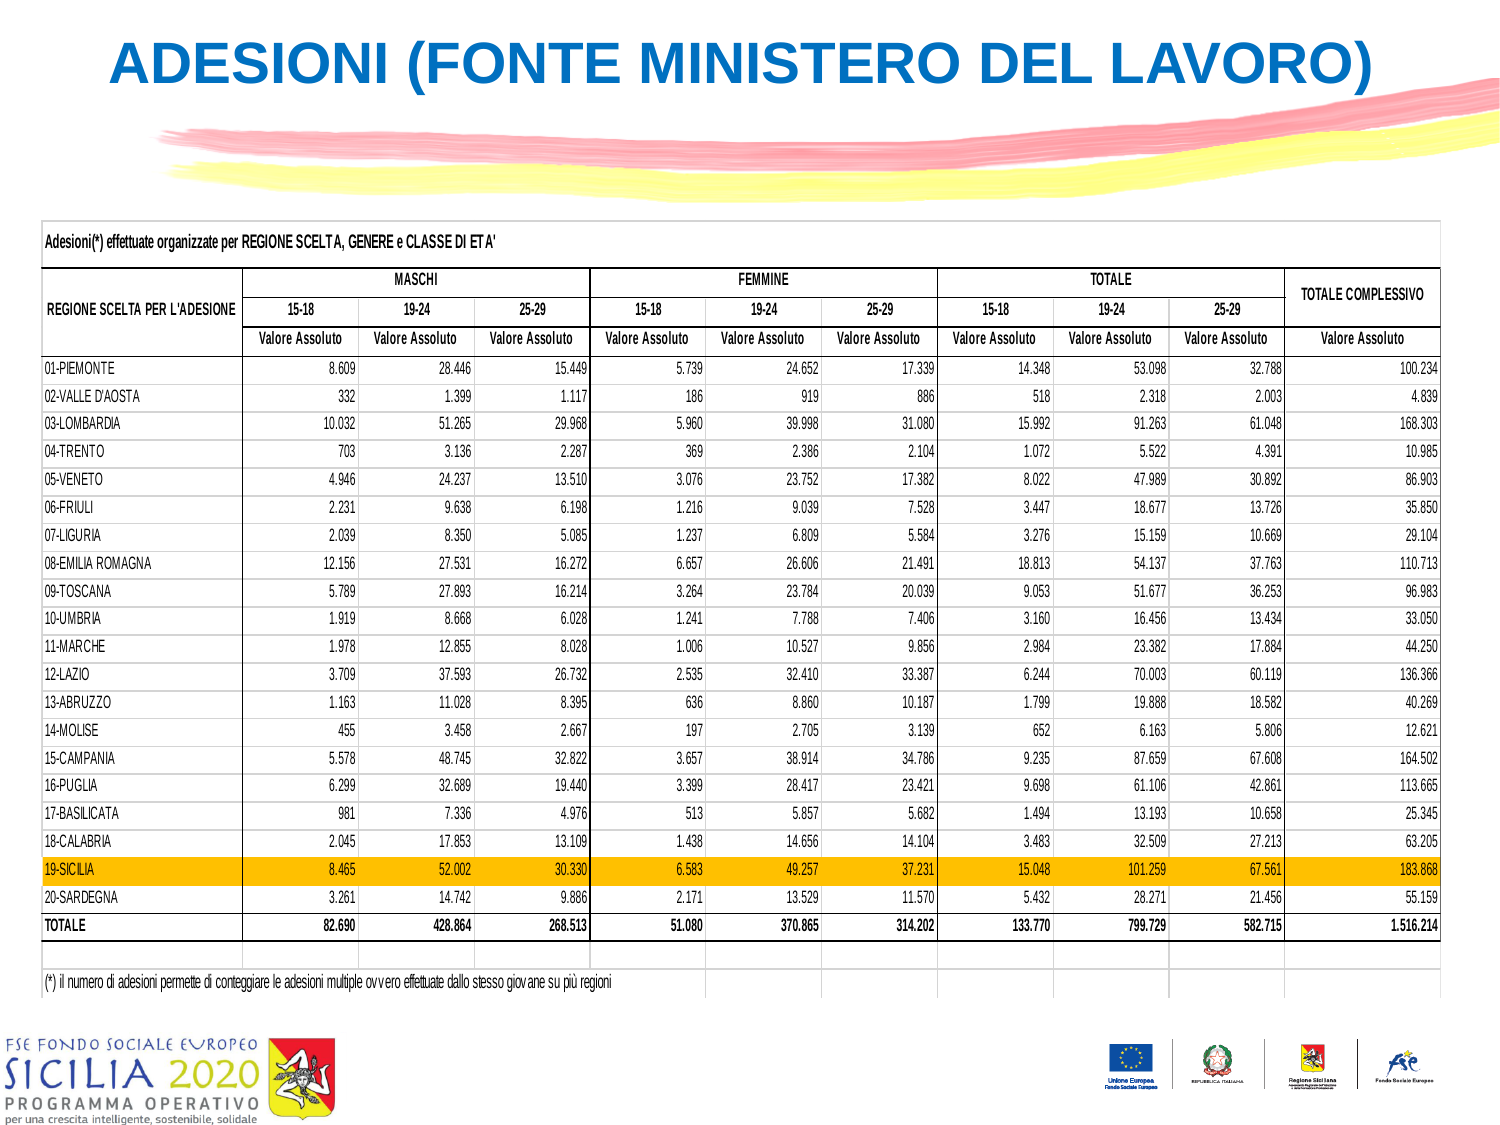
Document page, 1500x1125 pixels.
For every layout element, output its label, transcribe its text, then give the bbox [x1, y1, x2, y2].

picture [1080, 1035, 1447, 1106]
picture [100, 78, 1500, 208]
picture [0, 1032, 347, 1125]
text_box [41, 219, 1442, 1000]
text_box ADESIONI (FONTE MINISTERO DEL LAVORO) [20, 22, 1462, 104]
